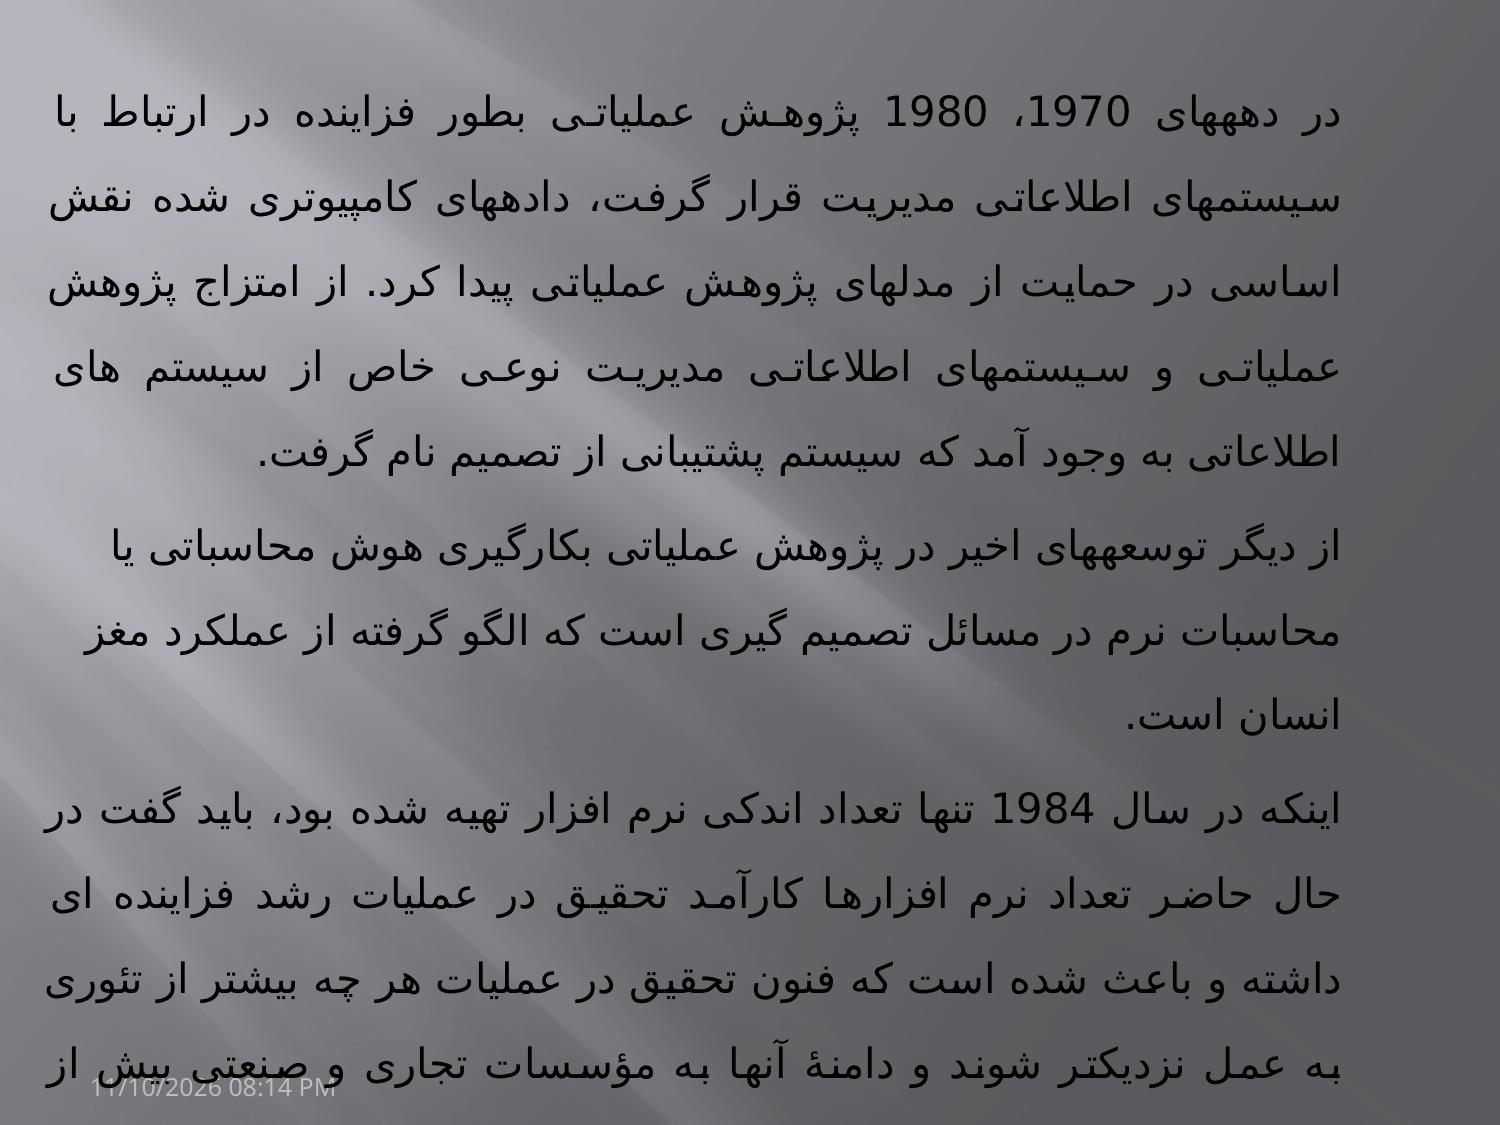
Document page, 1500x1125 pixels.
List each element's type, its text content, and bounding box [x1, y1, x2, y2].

slide_number 20/مارس/1 [75, 1052, 425, 1113]
list در دهه­های 1970، 1980 پژوهش عملیاتی بطور فزاینده در ارتباط با سیستم­های اطلاعاتی مدیریت قرار گرفت، داده­های کامپیوتری شده نقش اساسی در حمایت از مدل­های پژوهش عملیاتی پیدا کرد. از امتزاج پژوهش عملیاتی و سیستم­های اطلاعاتی مدیریت نوعی خاص از سیستم های اطلاعاتی به وجود آمد که سیستم پشتیبانی از تصمیم نام گرفت. از دیگر توسعه­های اخیر در پژوهش عملیاتی بکارگیری هوش محاسباتی یا محاسبات نرم در مسائل تصمیم گیری است که الگو گرفته از عملکرد مغز انسان است. اینکه در سال 1984 تنها تعداد اندکی نرم افزار تهیه شده بود، باید گفت در حال حاضر تعداد نرم افزارها کارآمد تحقیق در عملیات رشد فزاینده ای داشته و باعث شده است که فنون تحقیق در عملیات هر چه بیشتر از تئوری به عمل نزدیکتر شوند و دامنۀ آنها به مؤسسات تجاری و صنعتی بیش از پیش کشیده شود. [29, 42, 1447, 1106]
